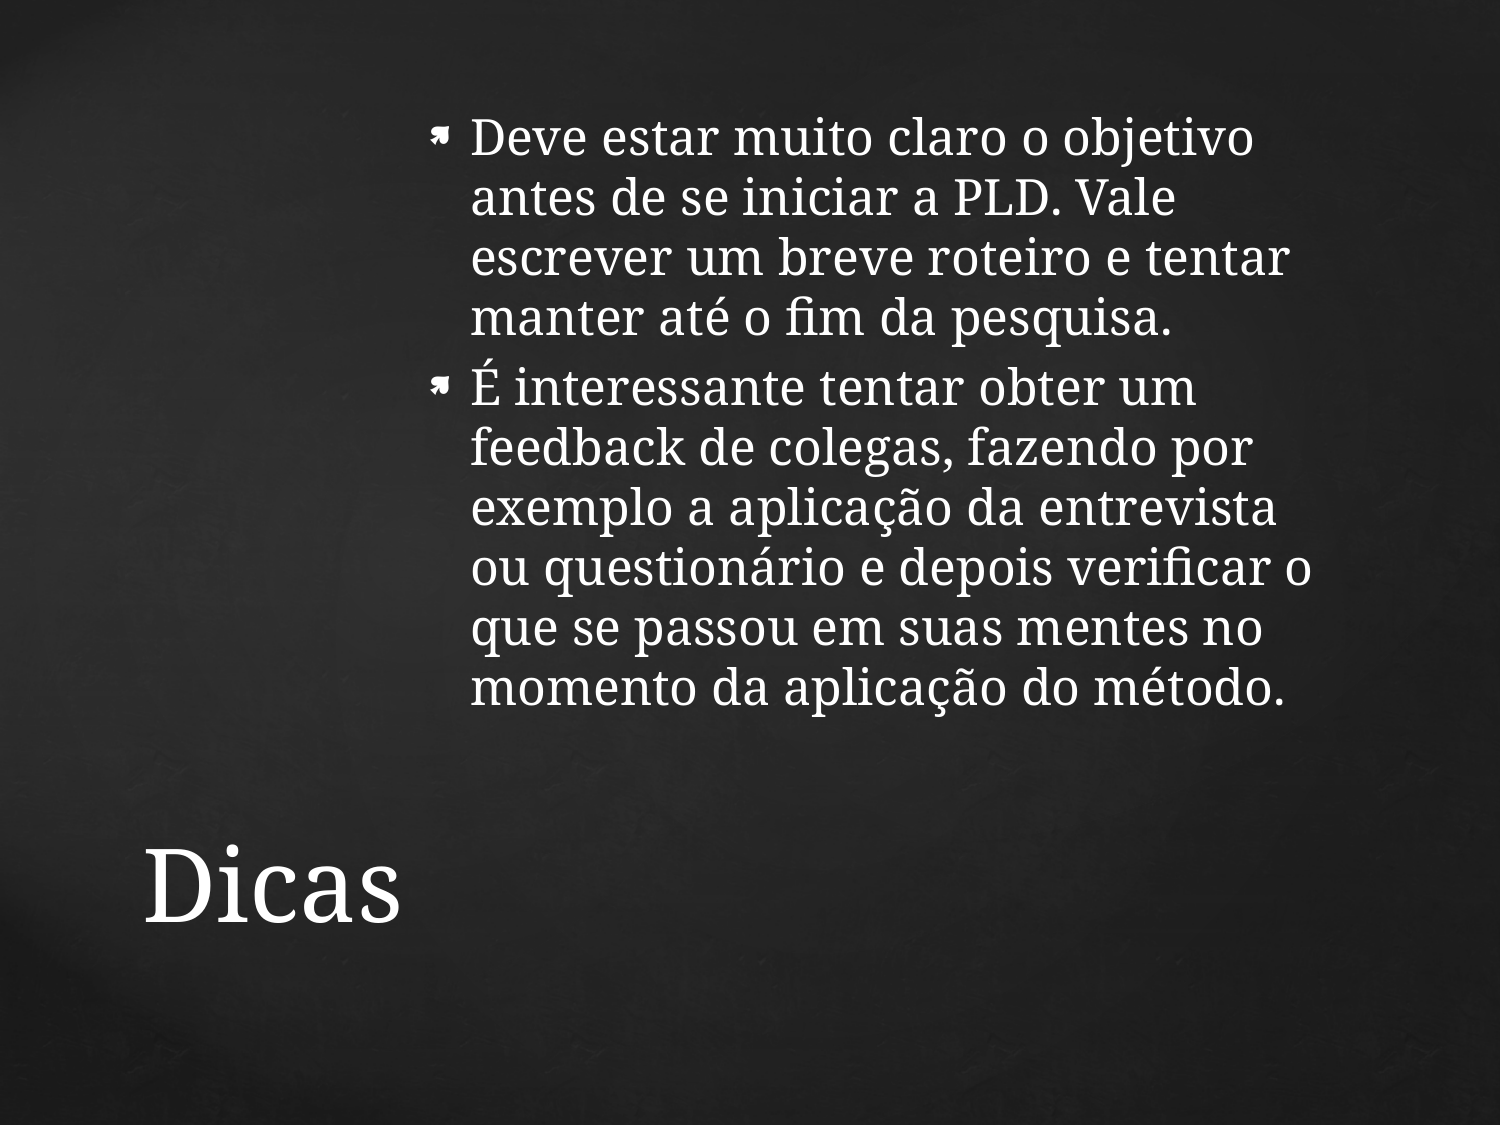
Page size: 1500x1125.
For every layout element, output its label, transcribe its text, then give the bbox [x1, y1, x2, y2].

title Dicas [127, 704, 1447, 950]
list Deve estar muito claro o objetivo antes de se iniciar a PLD. Vale escrever um breve roteiro e tentar manter até o fim da pesquisa. É interessante tentar obter um feedback de colegas, fazendo por exemplo a aplicação da entrevista ou questionário e depois verificar o que se passou em suas mentes no momento da aplicação do método. [350, 112, 1350, 704]
